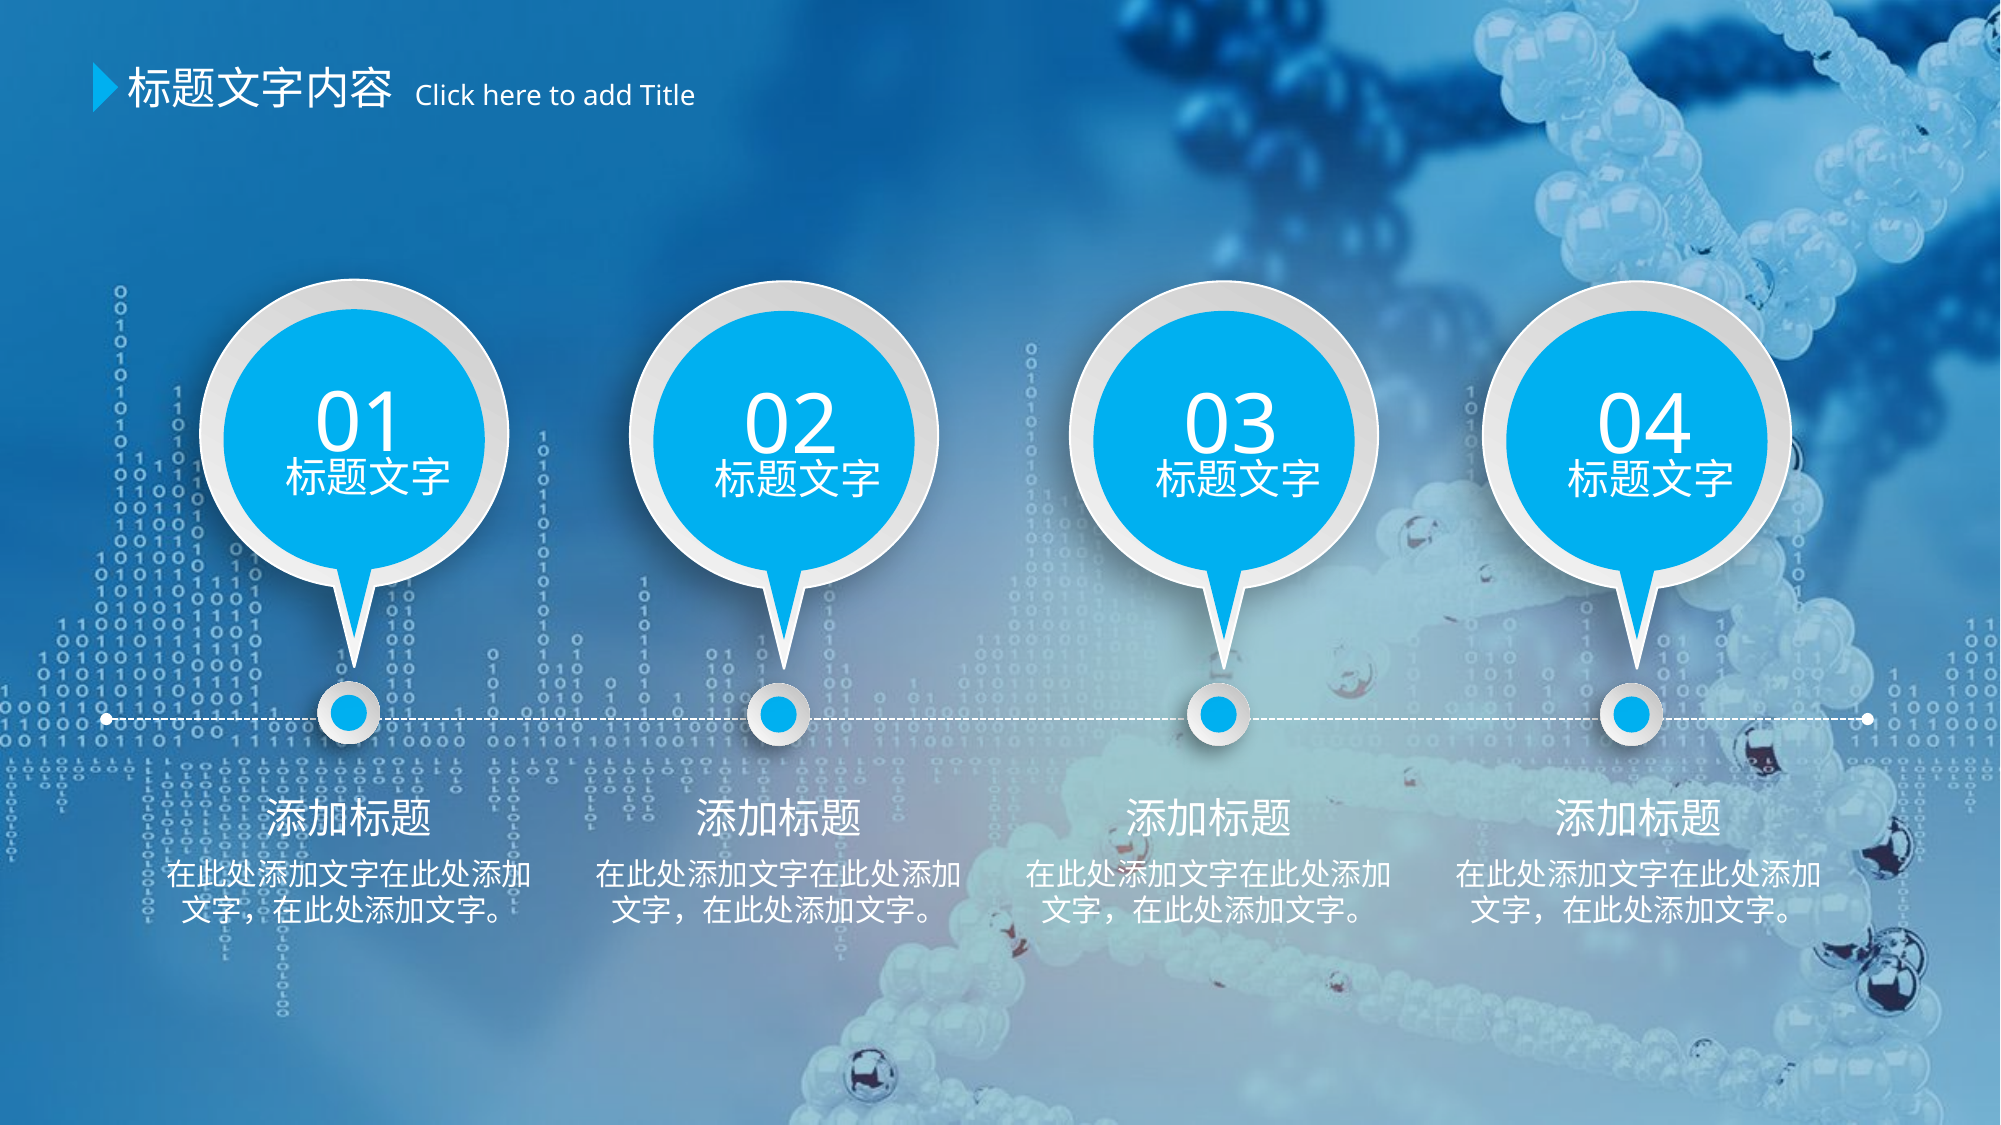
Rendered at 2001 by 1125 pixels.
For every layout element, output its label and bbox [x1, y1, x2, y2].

text_box [1069, 281, 1382, 670]
text_box [1482, 281, 1795, 670]
text_box [317, 681, 380, 745]
text_box [747, 683, 810, 746]
text_box [1600, 683, 1663, 746]
text_box [1187, 683, 1250, 746]
text_box [136, 784, 1852, 937]
text_box [629, 281, 942, 670]
text_box [200, 279, 512, 668]
picture [0, 0, 2001, 1125]
text_box [93, 52, 719, 122]
